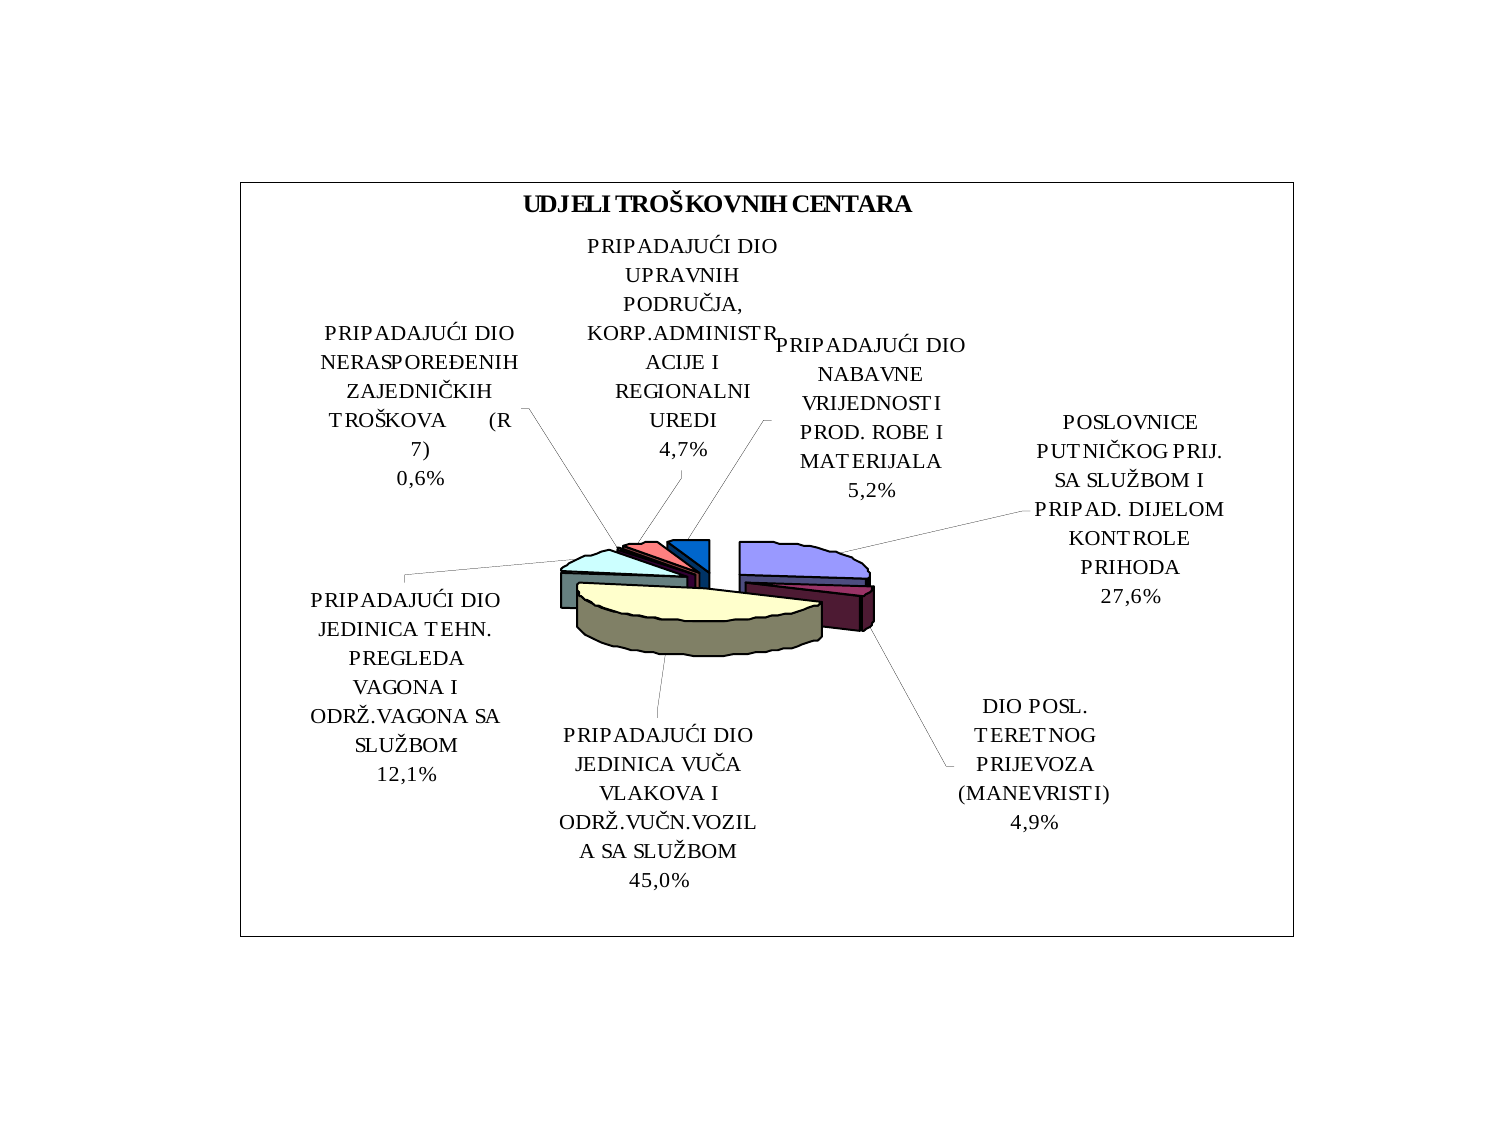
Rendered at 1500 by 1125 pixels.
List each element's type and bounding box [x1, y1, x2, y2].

list [229, 172, 1306, 947]
